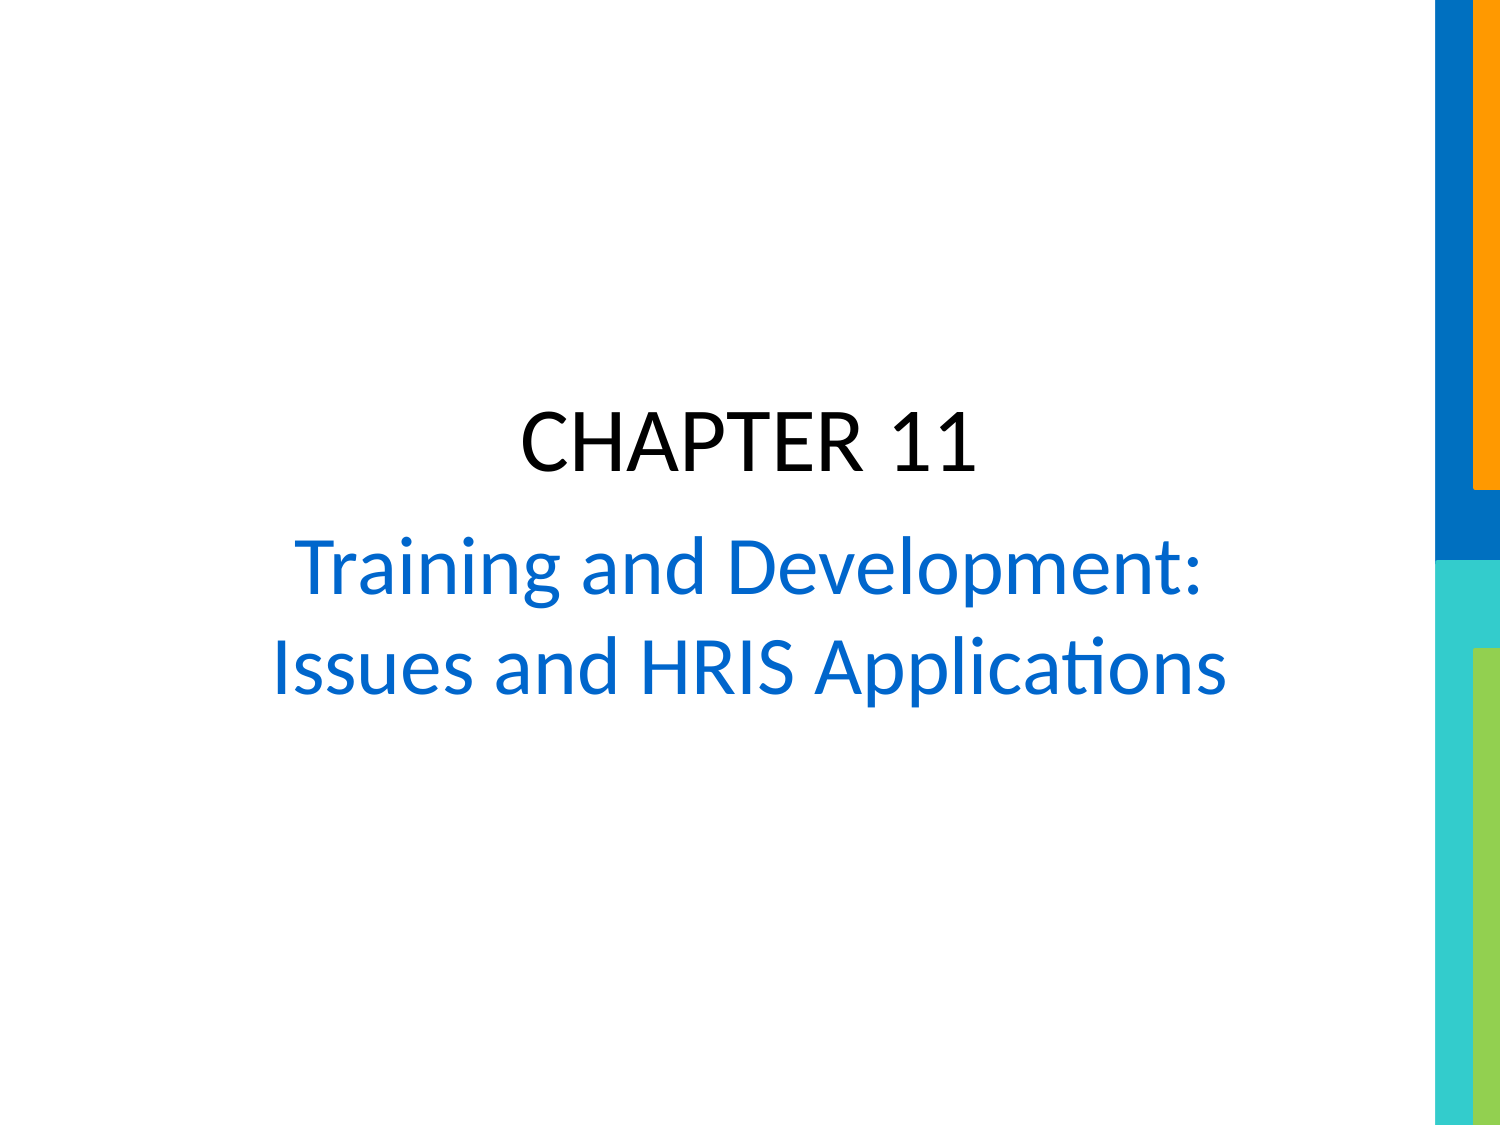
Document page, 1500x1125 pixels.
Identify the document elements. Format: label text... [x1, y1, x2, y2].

subtitle Training and Development: Issues and HRIS Applications [0, 503, 1500, 791]
title CHAPTER 11 [0, 349, 1500, 503]
